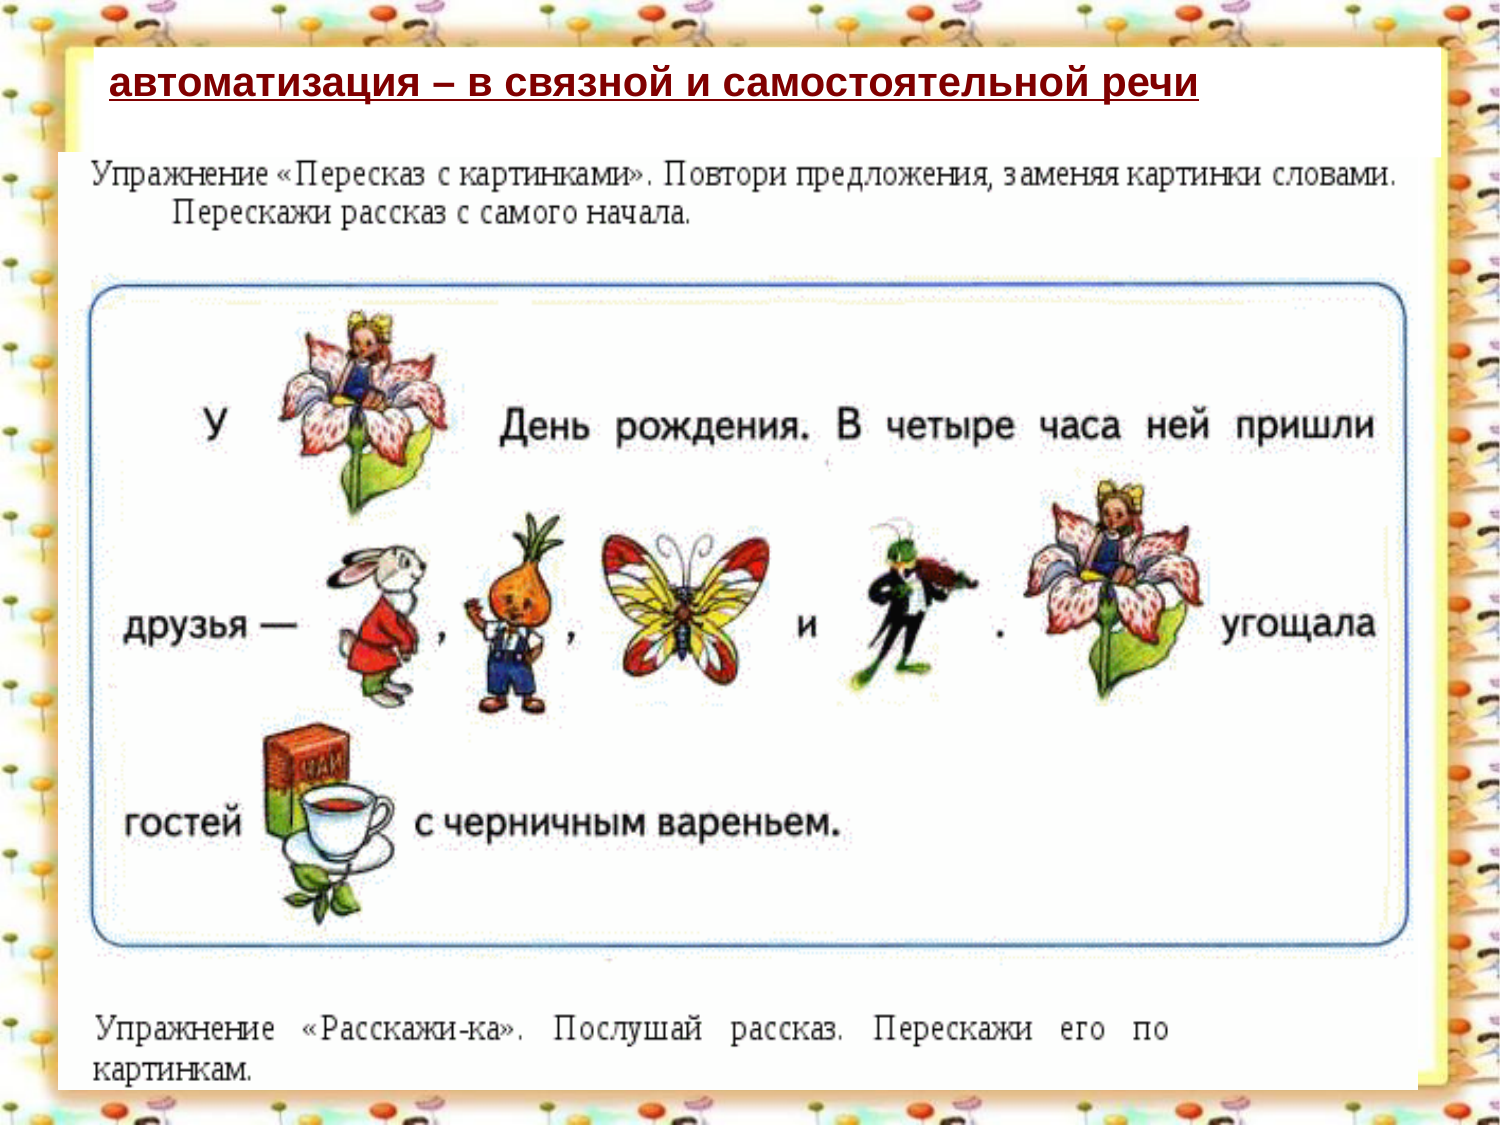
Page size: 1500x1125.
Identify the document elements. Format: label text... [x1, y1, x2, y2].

picture [0, 0, 1500, 1125]
text_box автоматизация – в связной и самостоятельной речи [93, 47, 1442, 158]
slide_number 25 [1074, 1042, 1425, 1103]
footer http://aida.ucoz.ru [512, 1098, 988, 1103]
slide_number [75, 1098, 425, 1103]
